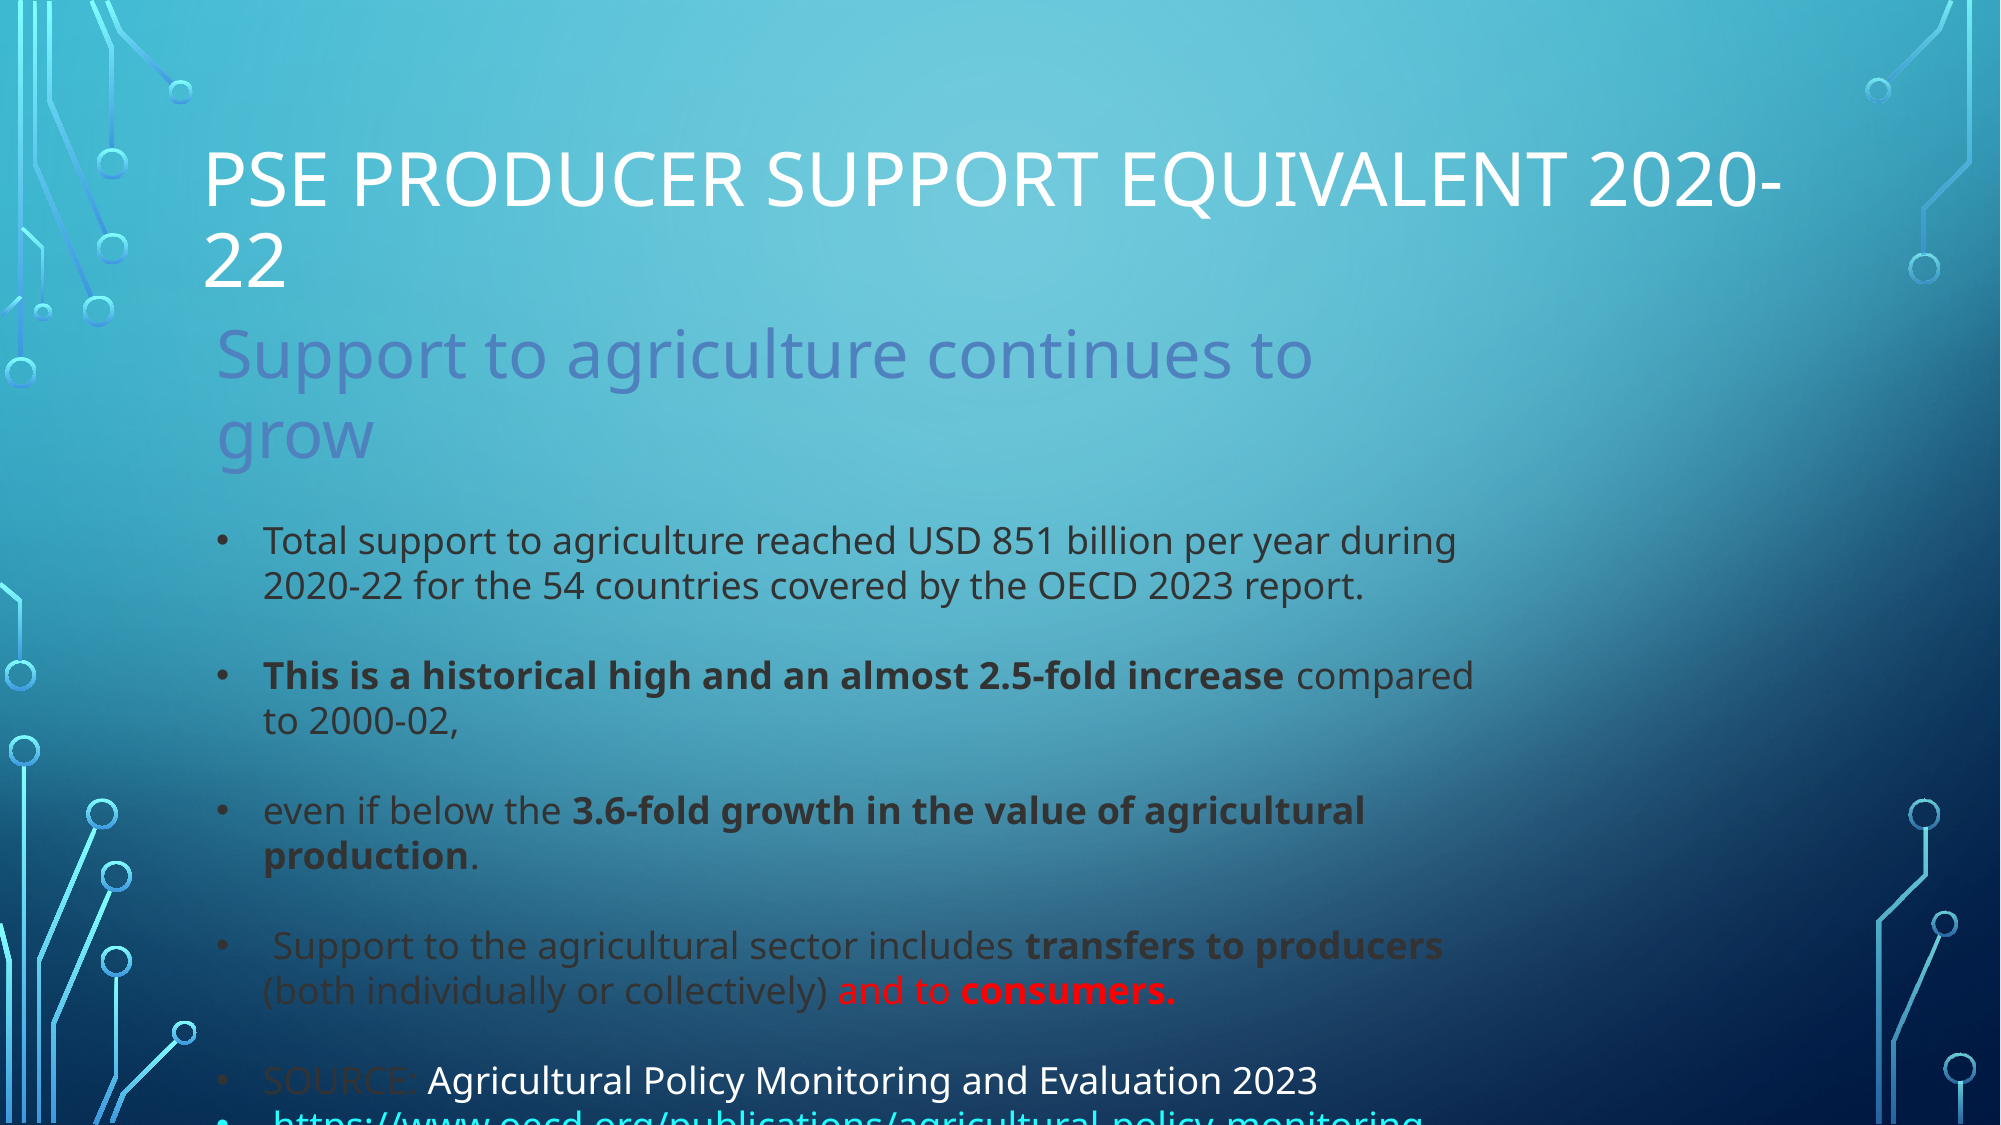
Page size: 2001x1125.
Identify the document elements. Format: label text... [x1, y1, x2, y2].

text_box Support to agriculture continues to grow Total support to agriculture reached USD 851 billion per year during 2020-22 for the 54 countries covered by the OECD 2023 report. This is a historical high and an almost 2.5-fold increase compared to 2000-02, even if below the 3.6-fold growth in the value of agricultural production. Support to the agricultural sector includes transfers to producers (both individually or collectively) and to consumers. SOURCE: Agricultural Policy Monitoring and Evaluation 2023 https://www.oecd.org/publications/agricultural-policy-monitoring-and-evaluation-22217371.htm [201, 304, 1500, 1125]
title PSE producer support equivalent 2020-22 [187, 101, 1813, 344]
